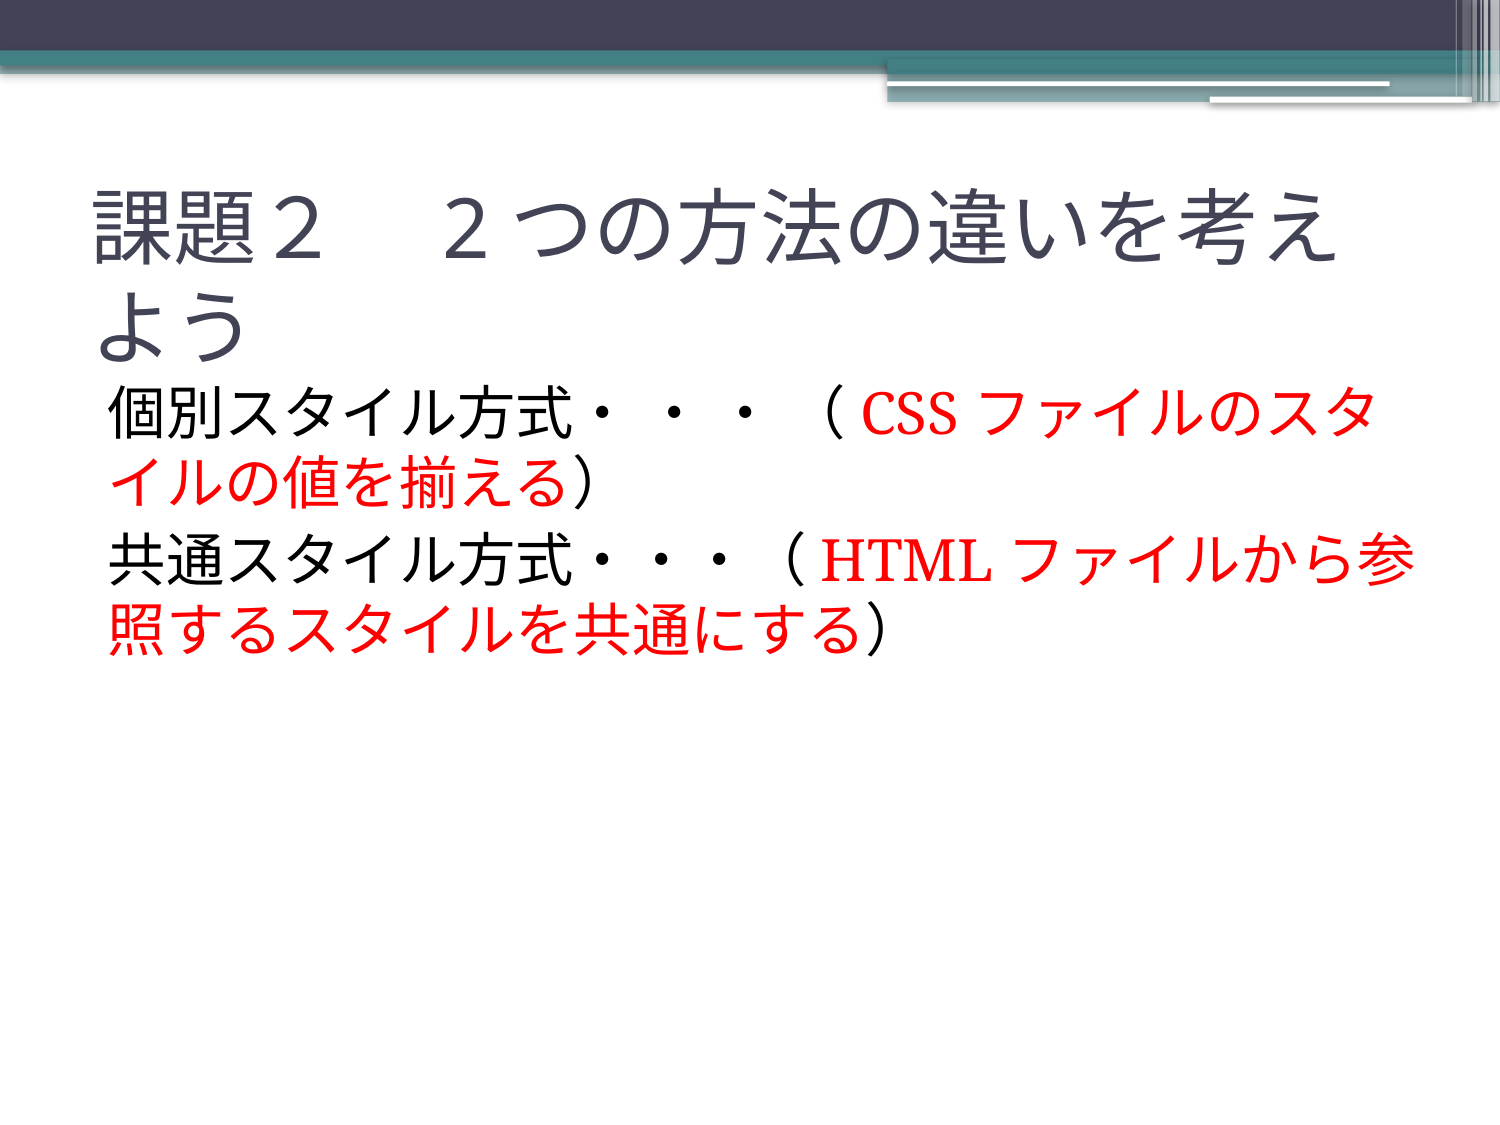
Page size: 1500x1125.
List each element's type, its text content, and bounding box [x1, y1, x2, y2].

title 課題２ 2つの方法の違いを考えよう [75, 187, 1425, 363]
list 個別スタイル方式・ ・ ・ （CSSファイルのスタイルの値を揃える） 共通スタイル方式・・・（HTMLファイルから参照するスタイルを共通にする） [75, 369, 1447, 1079]
